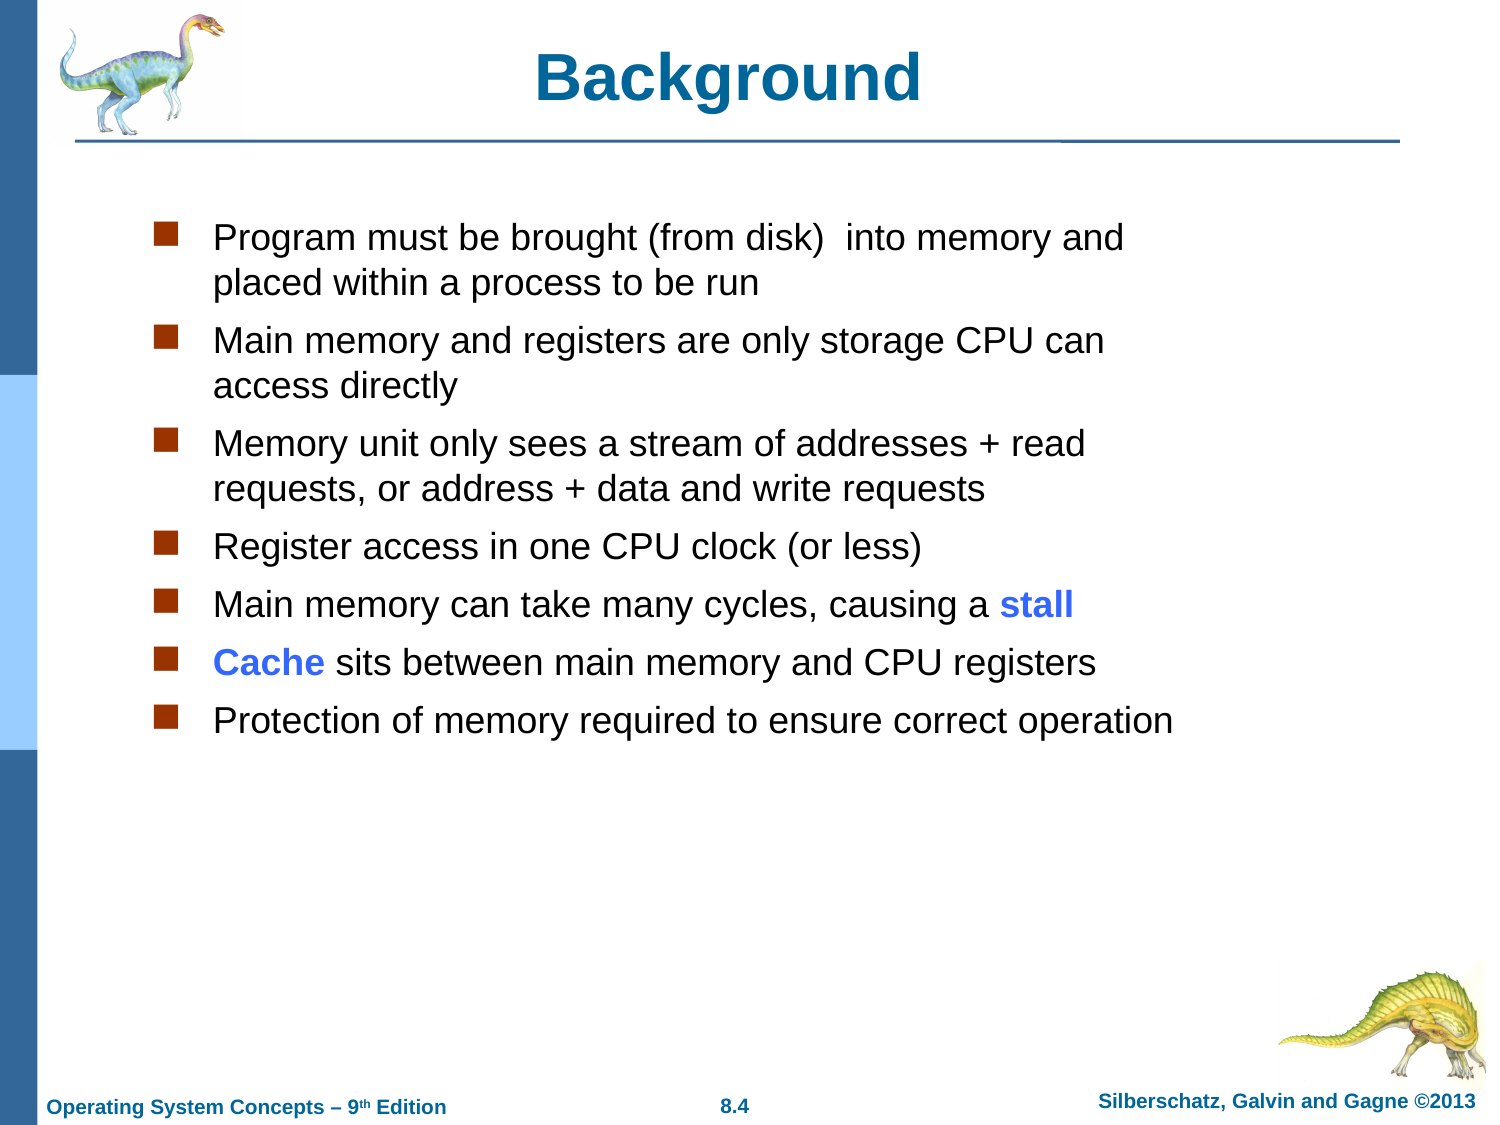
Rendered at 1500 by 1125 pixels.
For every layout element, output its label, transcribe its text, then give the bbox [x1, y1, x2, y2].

list Program must be brought (from disk) into memory and placed within a process to be run Main memory and registers are only storage CPU can access directly Memory unit only sees a stream of addresses + read requests, or address + data and write requests Register access in one CPU clock (or less) Main memory can take many cycles, causing a stall Cache sits between main memory and CPU registers Protection of memory required to ensure correct operation [141, 204, 1222, 941]
title Background [173, 26, 1284, 122]
picture [46, 0, 243, 149]
picture [1275, 959, 1486, 1090]
